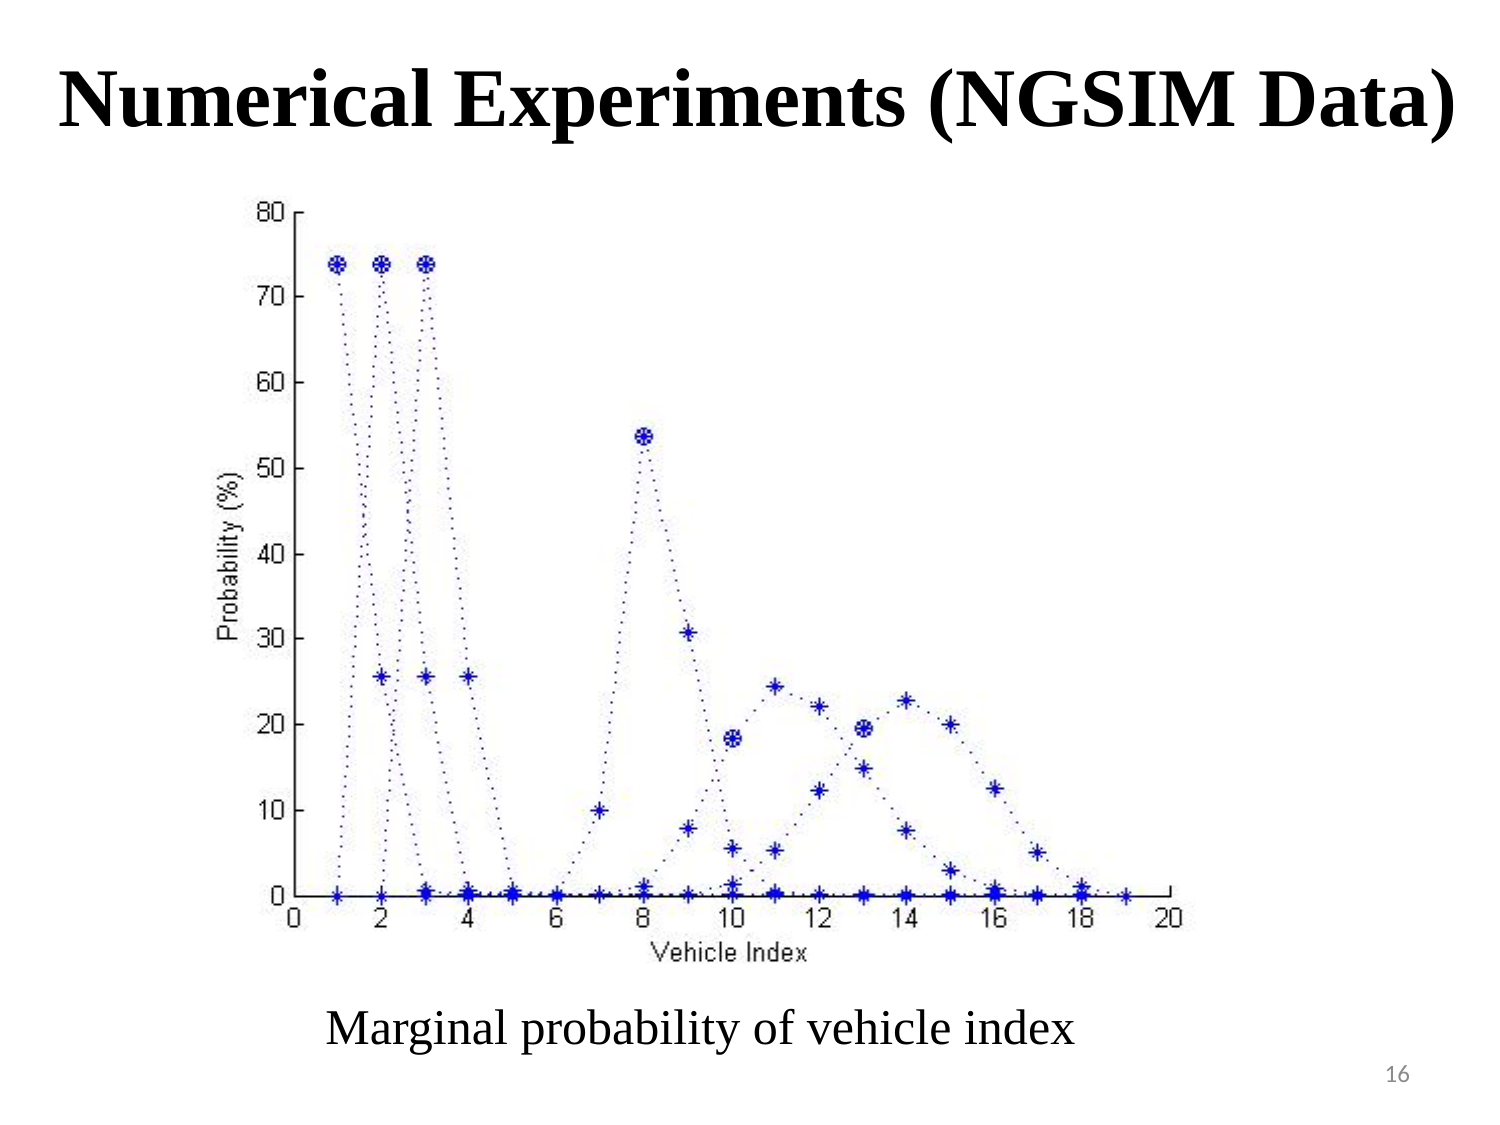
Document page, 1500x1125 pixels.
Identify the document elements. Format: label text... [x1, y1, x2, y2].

text_box [0, 0, 1500, 75]
text_box Marginal probability of vehicle index [310, 997, 1091, 1063]
picture [203, 190, 1196, 988]
slide_number 16 [1074, 1042, 1425, 1103]
title Numerical Experiments (NGSIM Data) [35, 75, 1482, 187]
